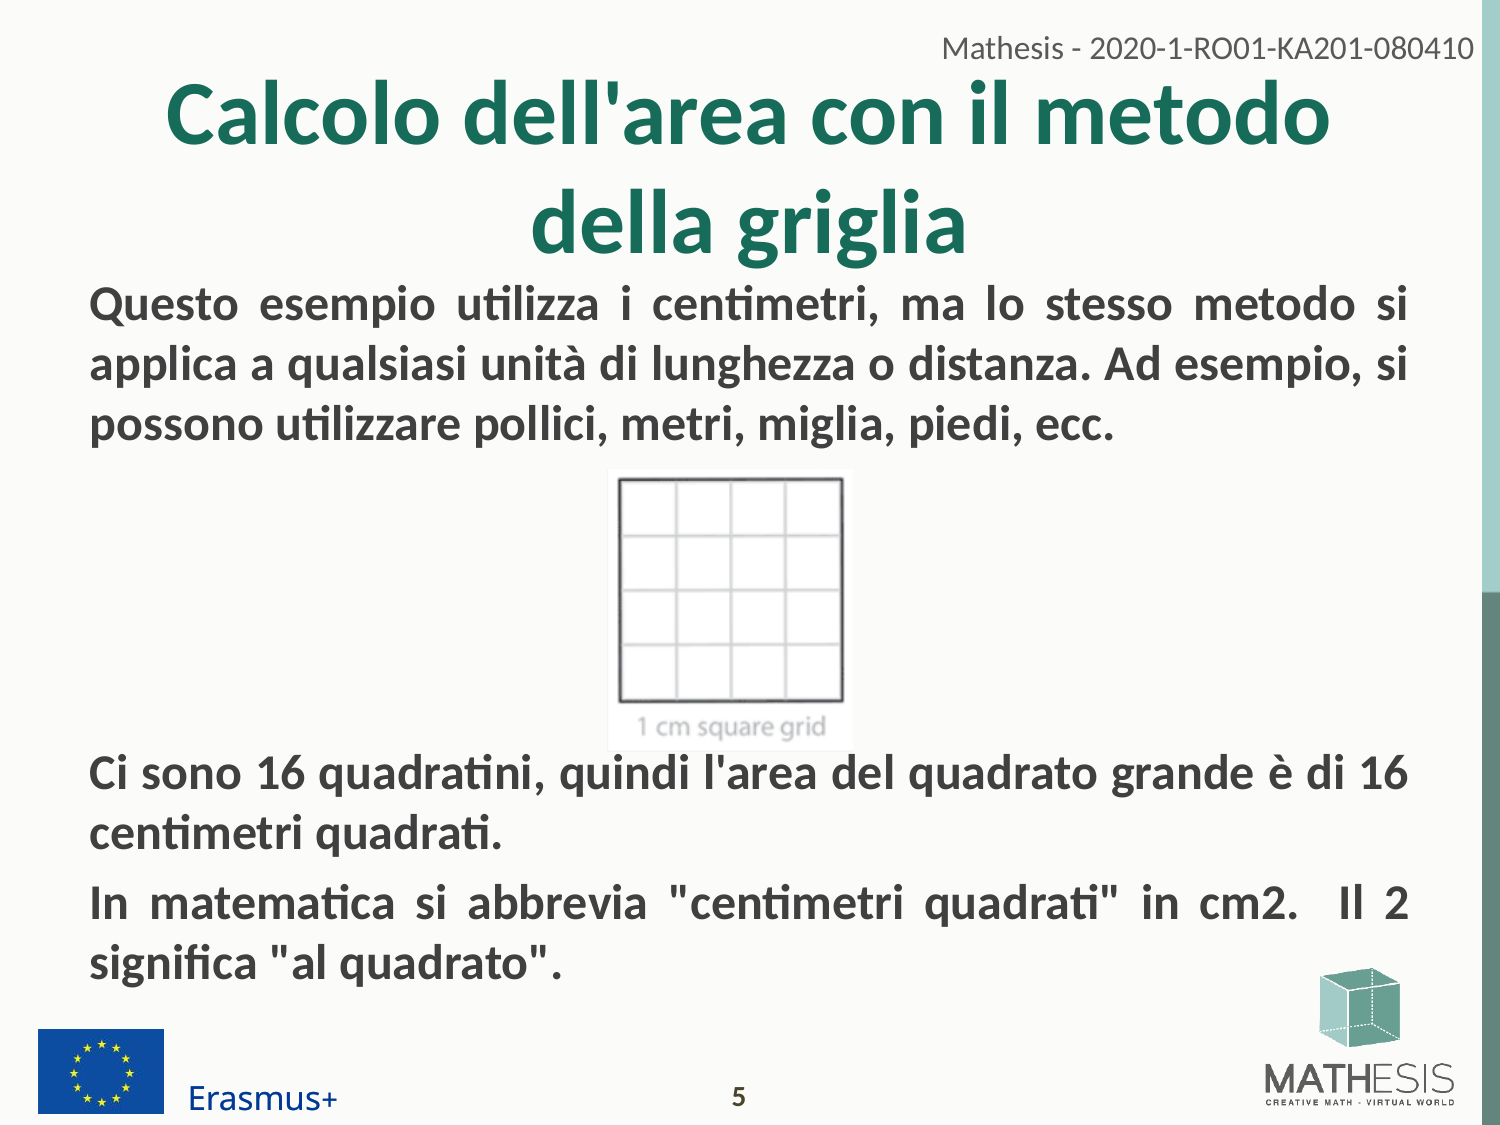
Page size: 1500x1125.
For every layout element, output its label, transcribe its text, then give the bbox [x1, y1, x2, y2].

title Calcolo dell'area con il metodo della griglia [75, 45, 1425, 233]
picture [606, 469, 853, 752]
list Questo esempio utilizza i centimetri, ma lo stesso metodo si applica a qualsiasi unità di lunghezza o distanza. Ad esempio, si possono utilizzare pollici, metri, miglia, piedi, ecc. Ci sono 16 quadratini, quindi l'area del quadrato grande è di 16 centimetri quadrati. In matematica si abbrevia "centimetri quadrati" in cm2. Il 2 significa "al quadrato". [75, 262, 1425, 1005]
picture [38, 1029, 164, 1114]
